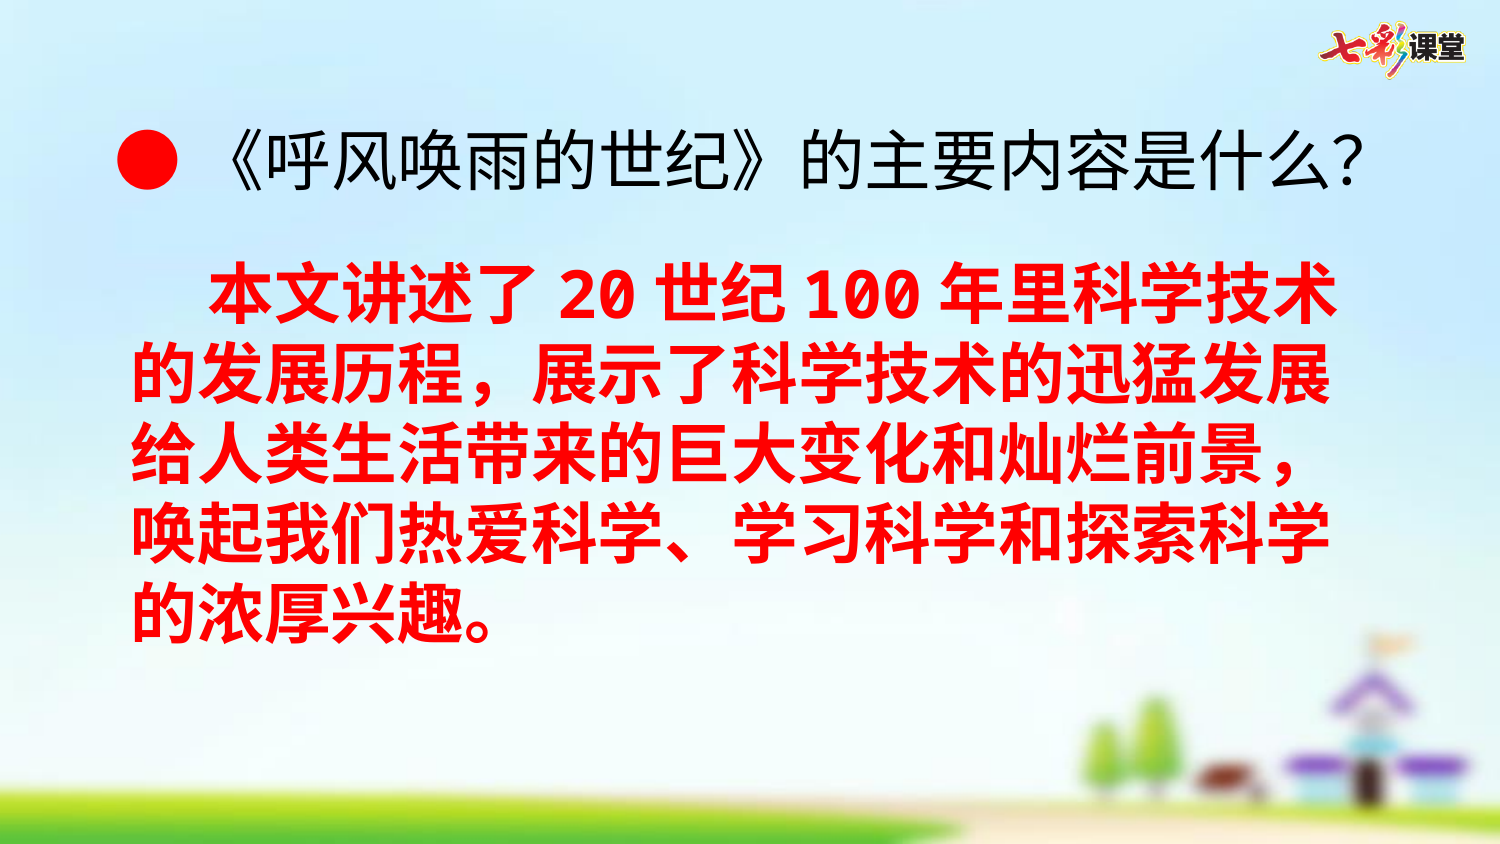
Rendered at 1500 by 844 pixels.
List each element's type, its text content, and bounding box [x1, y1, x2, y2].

text_box 本文讲述了20世纪100年里科学技术的发展历程，展示了科学技术的迅猛发展给人类生活带来的巨大变化和灿烂前景，唤起我们热爱科学、学习科学和探索科学的浓厚兴趣。 [115, 244, 1376, 660]
picture [0, 0, 1500, 844]
text_box ●《呼风唤雨的世纪》的主要内容是什么？ [100, 111, 1392, 207]
